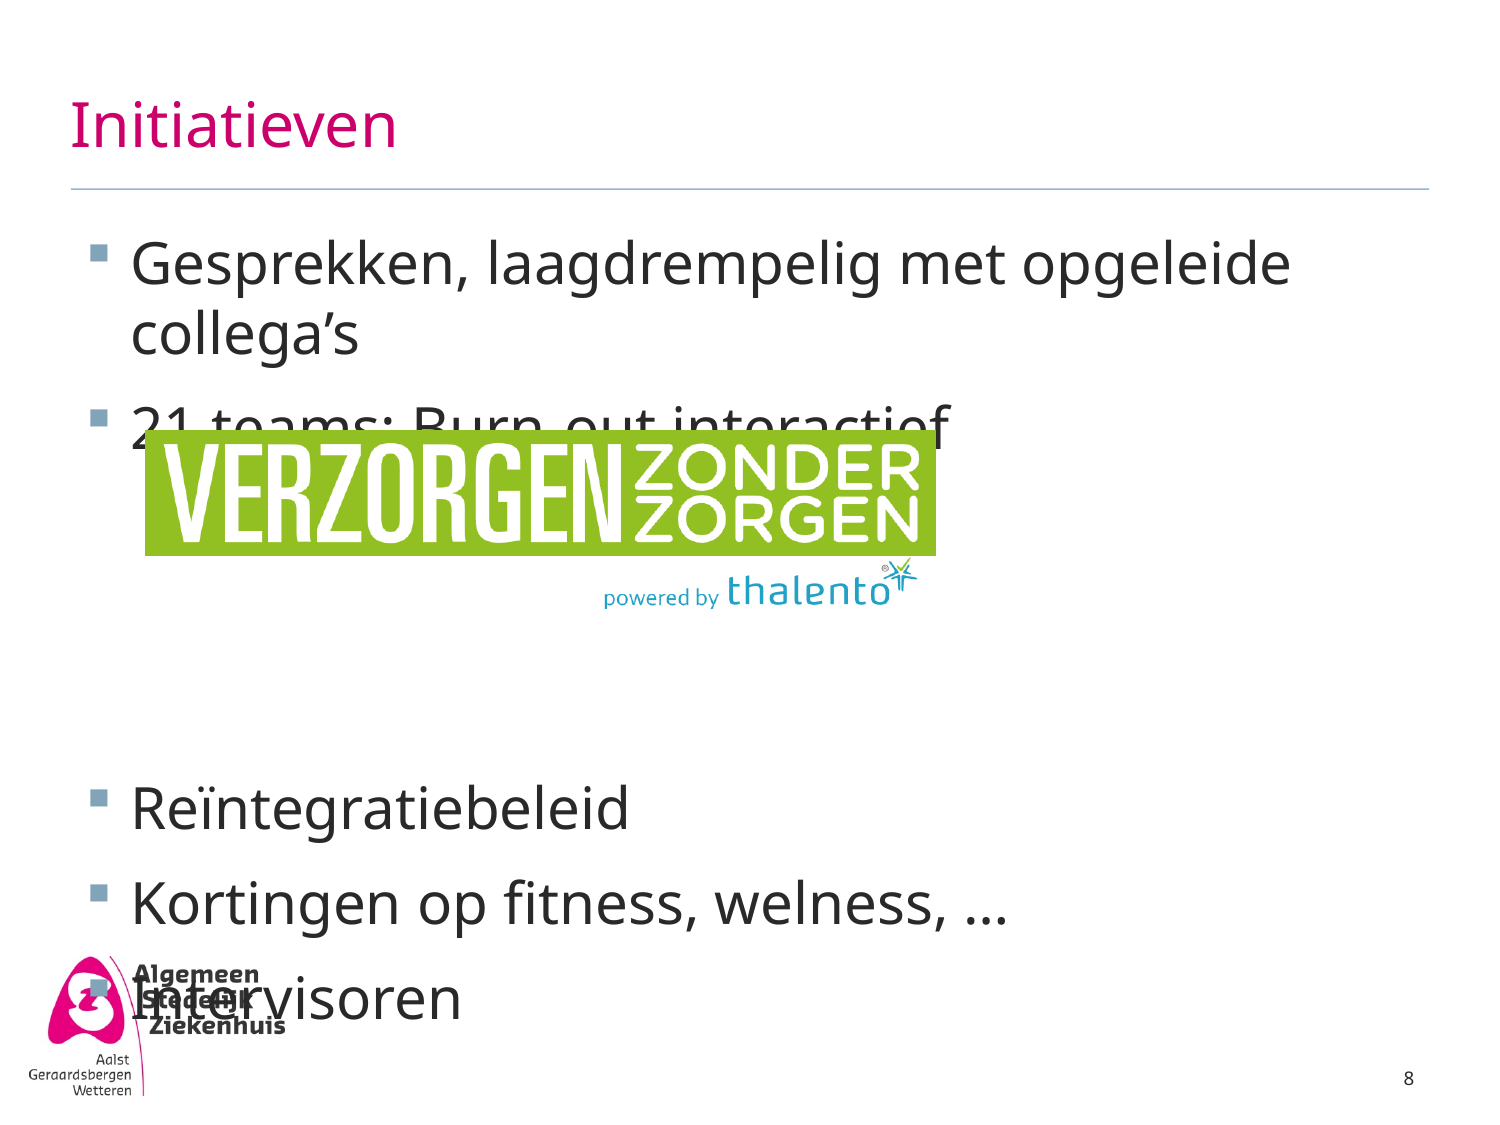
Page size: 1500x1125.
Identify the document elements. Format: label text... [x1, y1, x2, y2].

list Gesprekken, laagdrempelig met opgeleide collega’s 21 teams: Burn-out interactief Reïntegratiebeleid Kortingen op fitness, welness, … Intervisoren [70, 218, 1430, 554]
picture [145, 430, 936, 609]
picture [29, 956, 285, 1096]
title Initiatieven [70, 5, 1430, 162]
slide_number 8 [1079, 1059, 1430, 1098]
